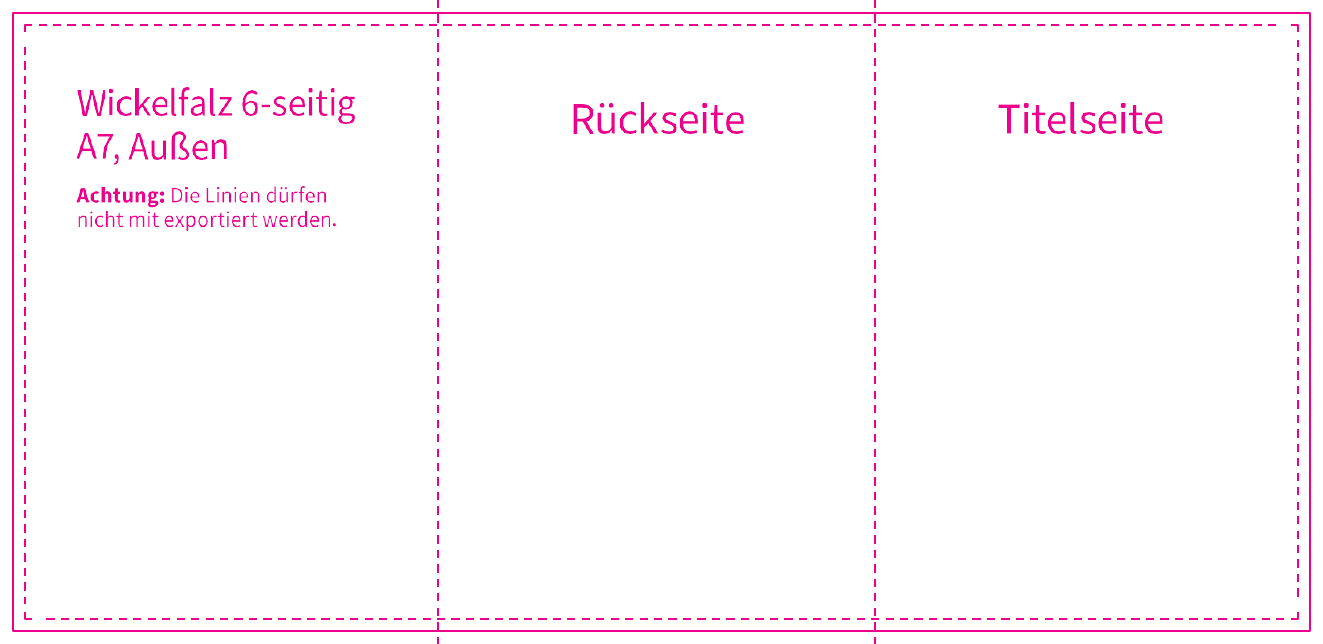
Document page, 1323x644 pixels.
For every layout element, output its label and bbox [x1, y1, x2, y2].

text_box [76, 185, 336, 231]
text_box [76, 133, 119, 166]
text_box [998, 101, 1163, 135]
text_box [1290, 611, 1299, 620]
text_box [1290, 24, 1299, 33]
text_box [242, 88, 356, 124]
text_box [128, 131, 227, 160]
text_box [24, 611, 32, 620]
text_box [24, 24, 32, 33]
text_box [77, 87, 233, 116]
text_box [573, 101, 745, 135]
